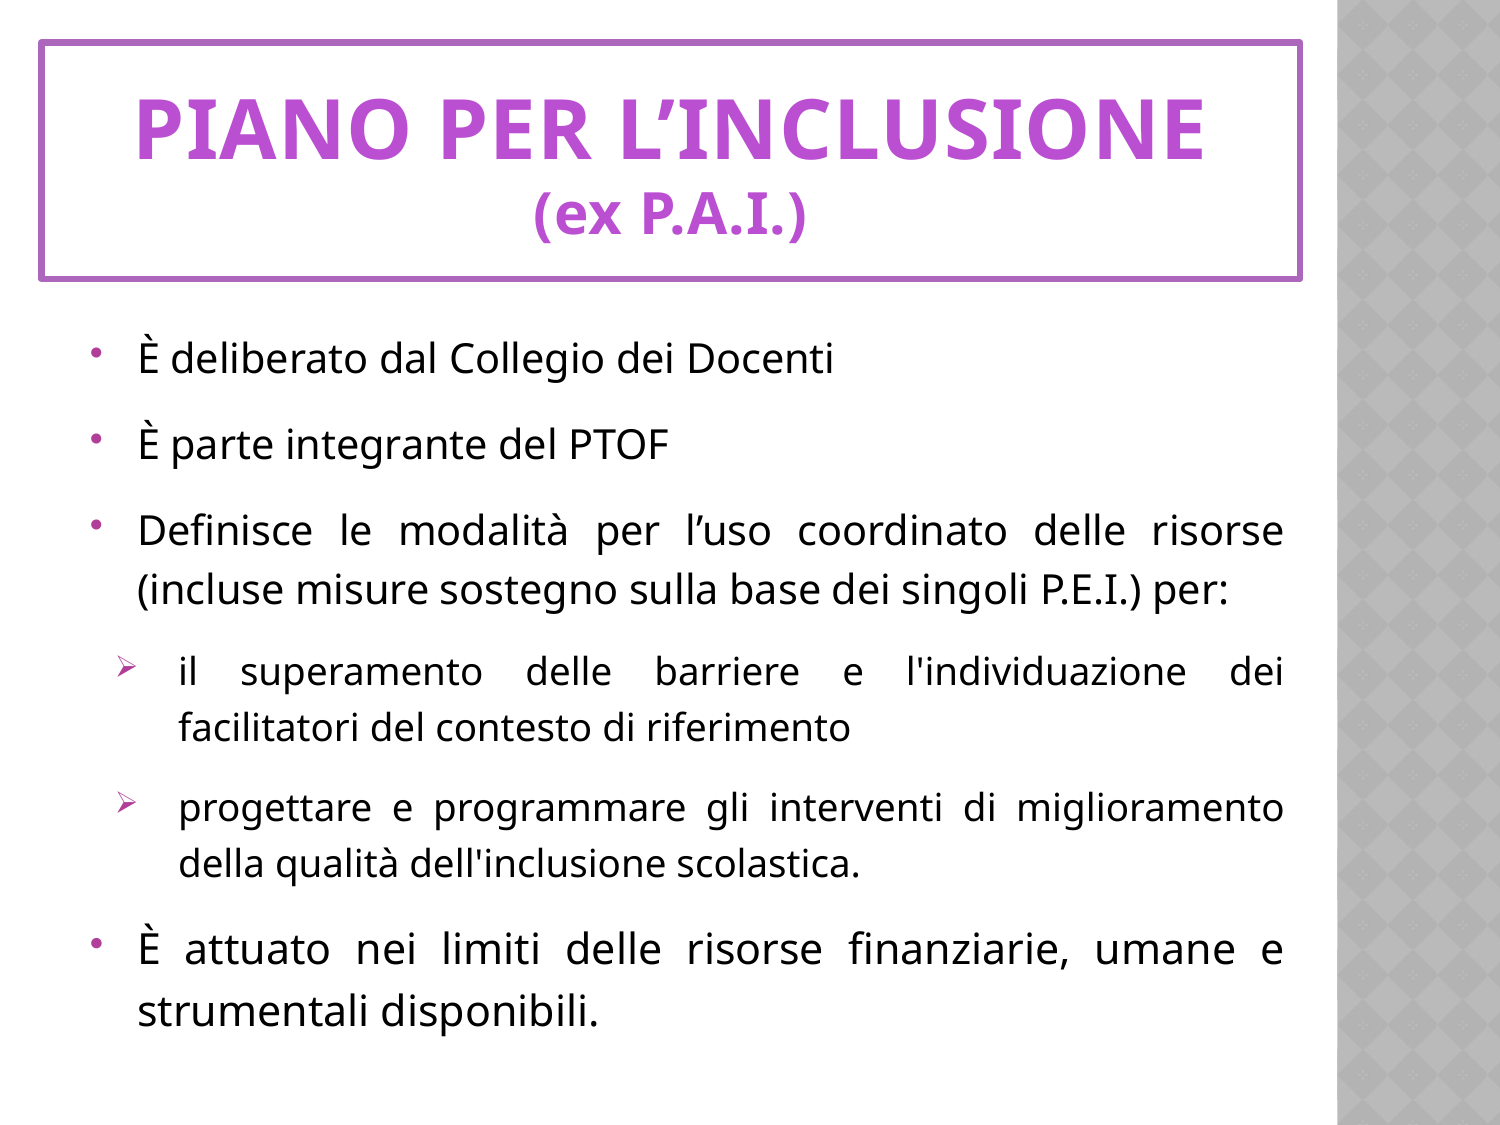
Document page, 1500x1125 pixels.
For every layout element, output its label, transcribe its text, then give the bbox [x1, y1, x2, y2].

list È deliberato dal Collegio dei Docenti È parte integrante del PTOF Definisce le modalità per l’uso coordinato delle risorse (incluse misure sostegno sulla base dei singoli P.E.I.) per: il superamento delle barriere e l'individuazione dei facilitatori del contesto di riferimento progettare e programmare gli interventi di miglioramento della qualità dell'inclusione scolastica. È attuato nei limiti delle risorse finanziarie, umane e strumentali disponibili. [76, 314, 1300, 1047]
text_box PIANO PER L’INCLUSIONE (ex P.A.I.) [38, 39, 1303, 282]
